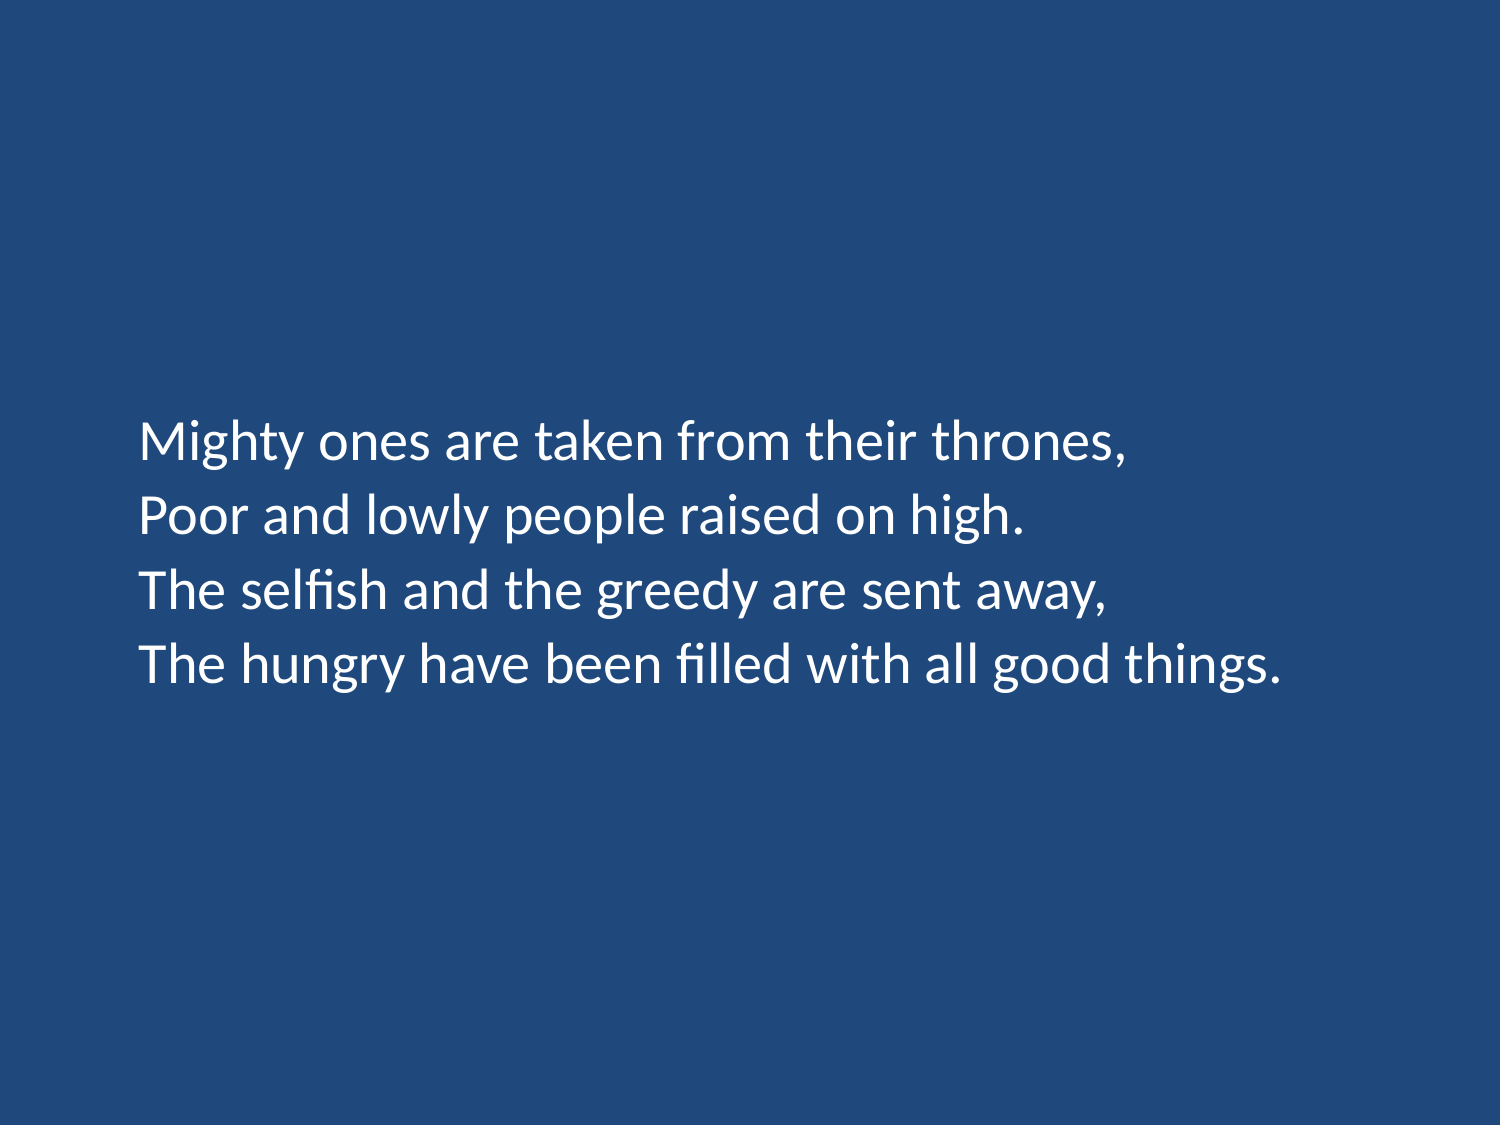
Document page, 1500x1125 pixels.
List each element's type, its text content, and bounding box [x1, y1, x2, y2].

list Mighty ones are taken from their thrones, Poor and lowly people raised on high. The selfish and the greedy are sent away, The hungry have been filled with all good things. [123, 402, 1450, 723]
